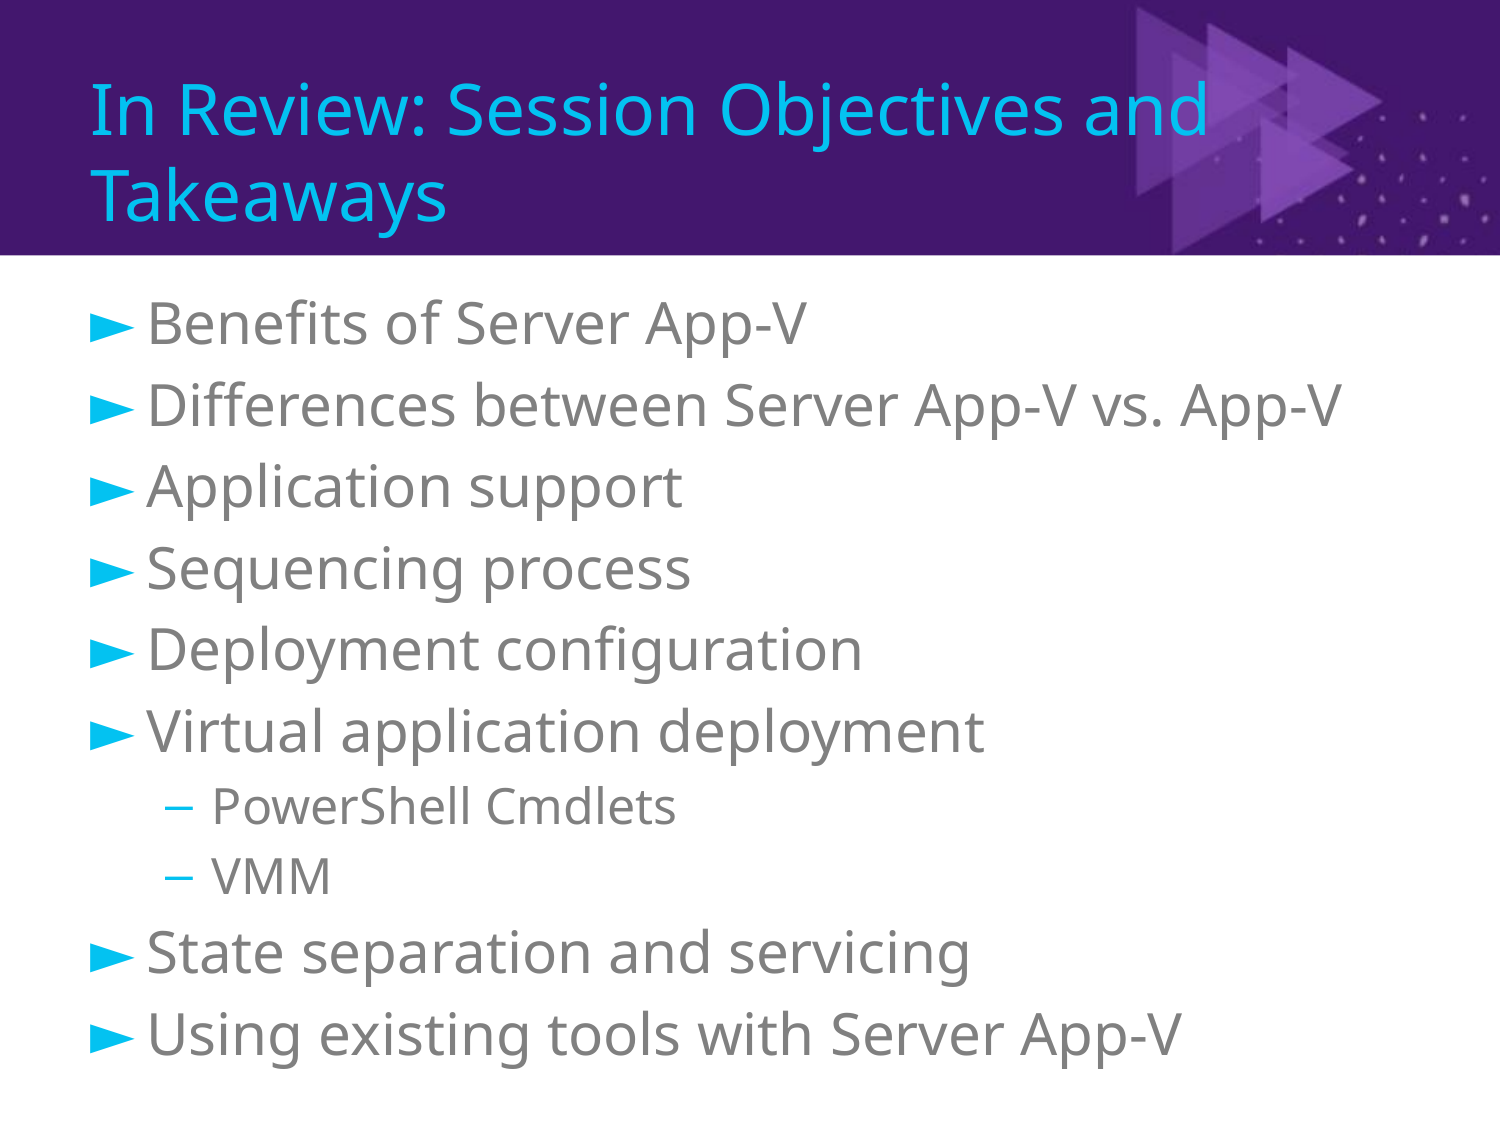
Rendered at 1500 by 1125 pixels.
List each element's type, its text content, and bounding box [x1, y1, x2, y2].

title In Review: Session Objectives and Takeaways [75, 56, 1425, 244]
picture [0, 0, 1500, 255]
list Benefits of Server App-V Differences between Server App-V vs. App-V Application support Sequencing process Deployment configuration Virtual application deployment PowerShell Cmdlets VMM State separation and servicing Using existing tools with Server App-V [75, 278, 1425, 1106]
